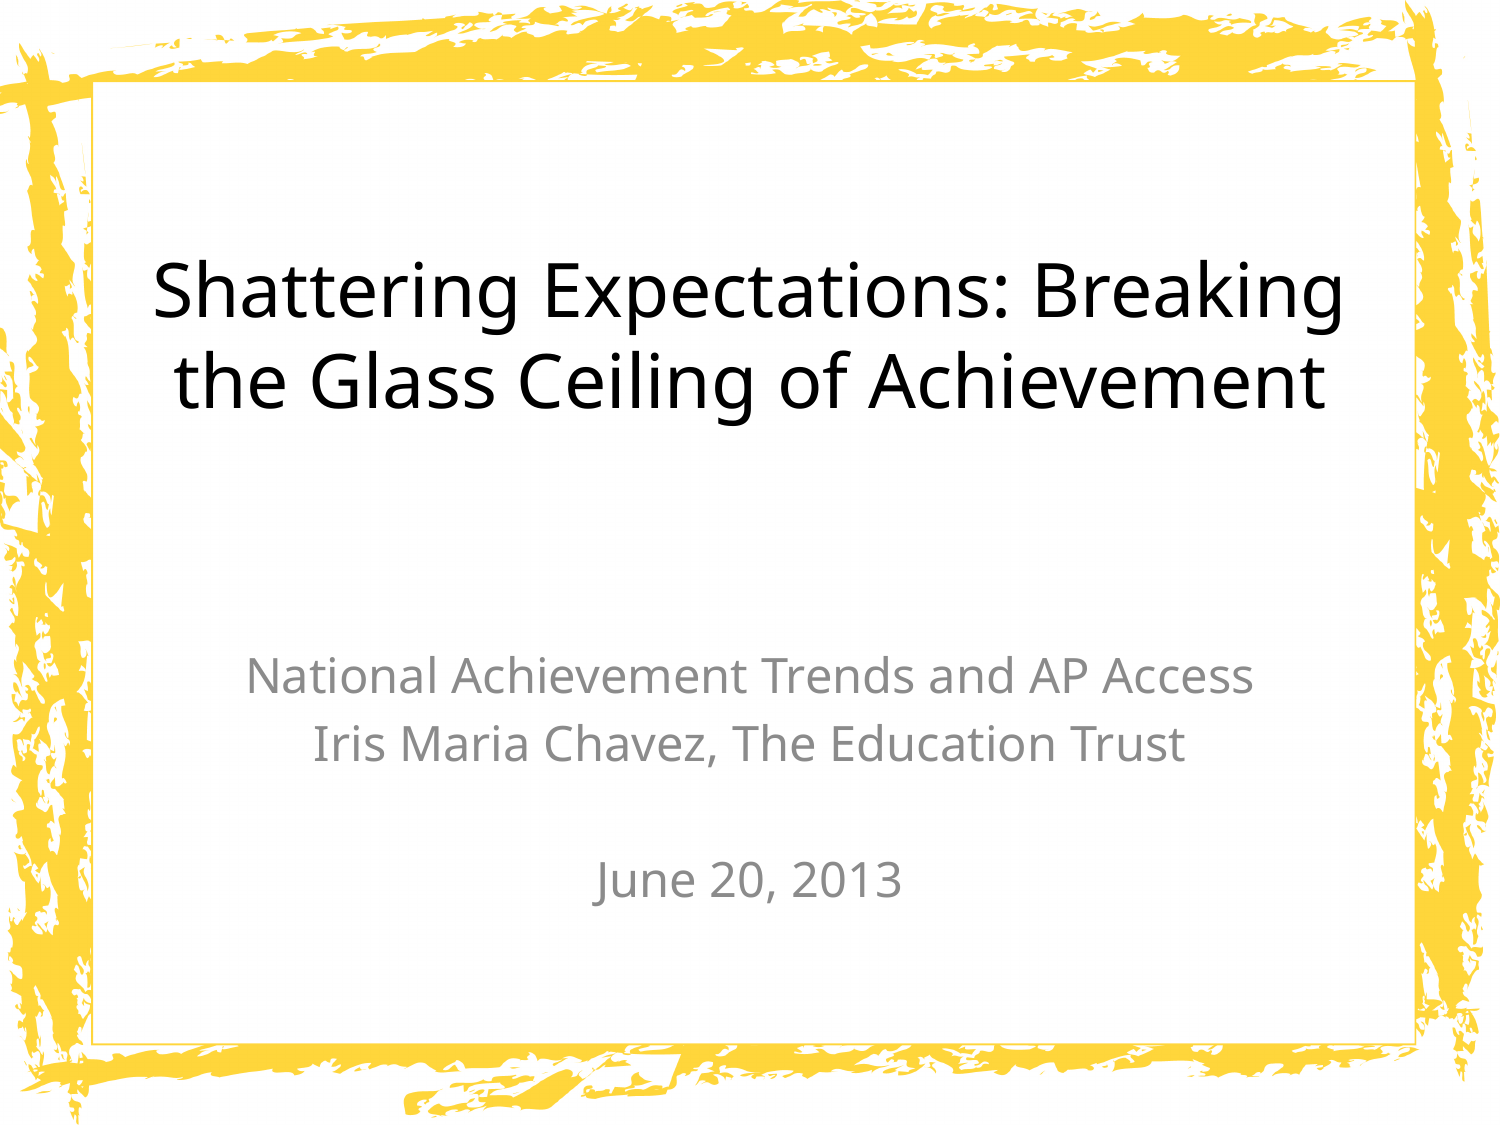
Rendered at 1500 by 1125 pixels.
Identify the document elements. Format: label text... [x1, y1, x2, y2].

subtitle National Achievement Trends and AP Access Iris Maria Chavez, The Education Trust June 20, 2013 [225, 637, 1275, 925]
title Shattering Expectations: Breaking the Glass Ceiling of Achievement [112, 212, 1388, 454]
picture [0, 0, 1500, 1125]
